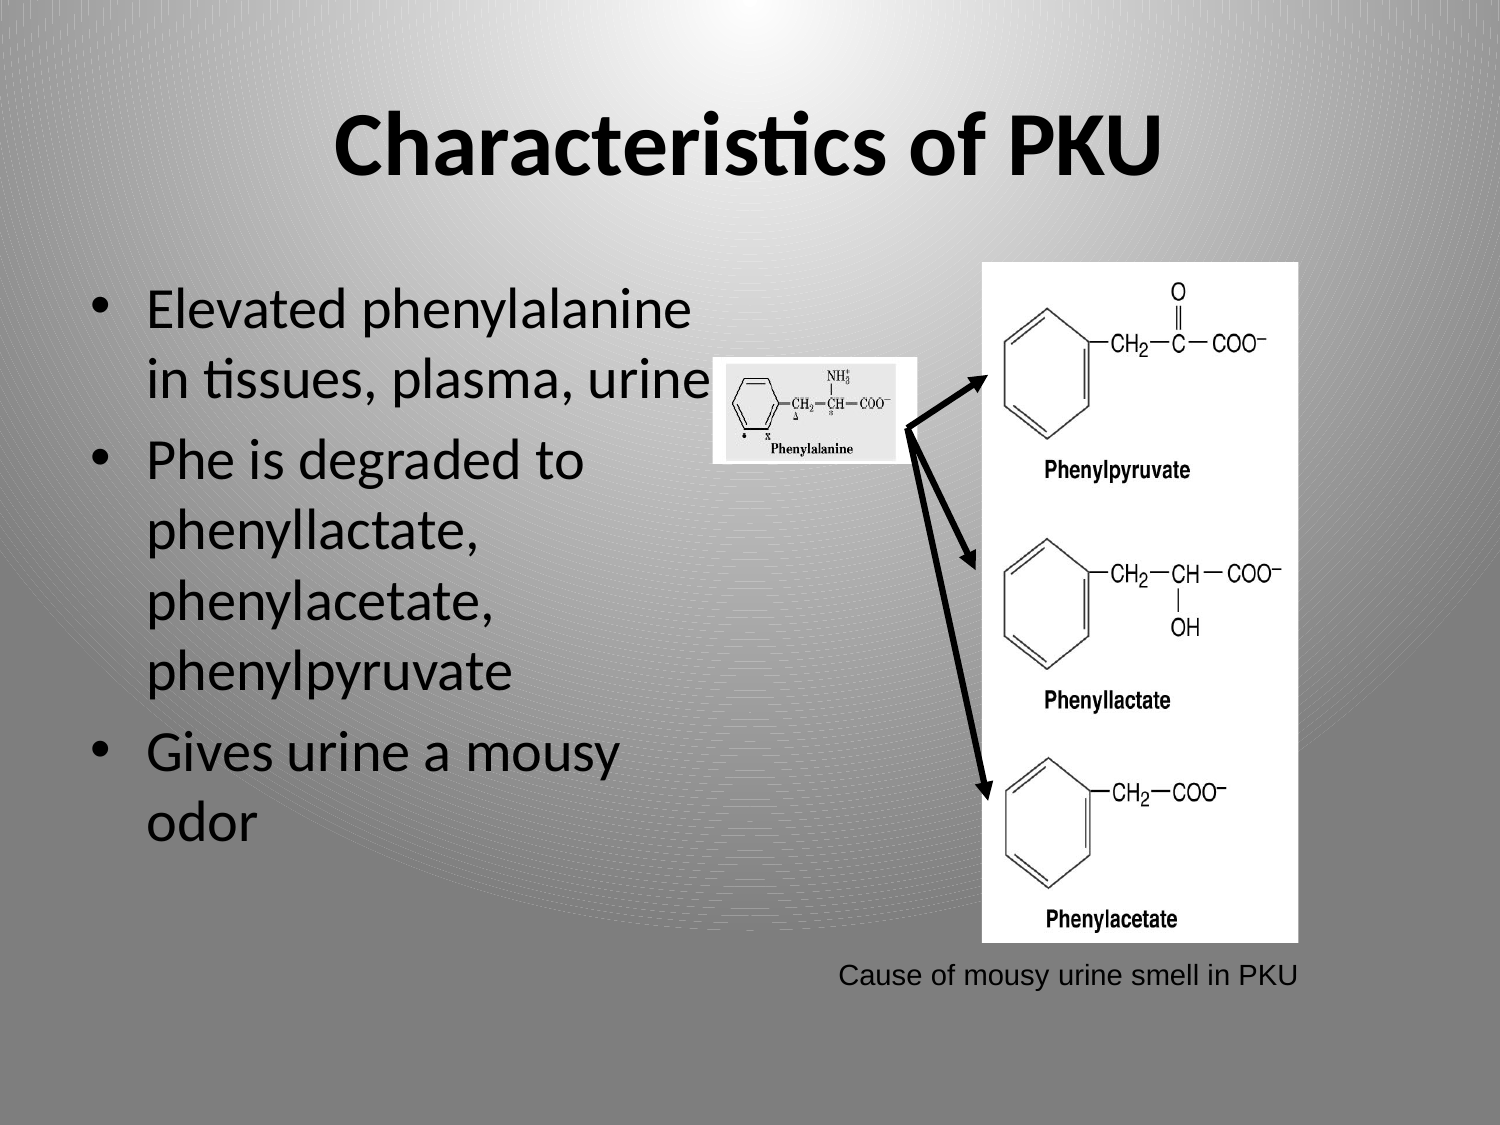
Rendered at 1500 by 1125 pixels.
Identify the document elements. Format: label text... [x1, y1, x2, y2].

list Elevated phenylalanine in tissues, plasma, urine Phe is degraded to phenyllactate, phenylacetate, phenylpyruvate Gives urine a mousy odor [75, 262, 710, 1005]
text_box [712, 262, 1426, 1006]
title Characteristics of PKU [75, 45, 1425, 233]
